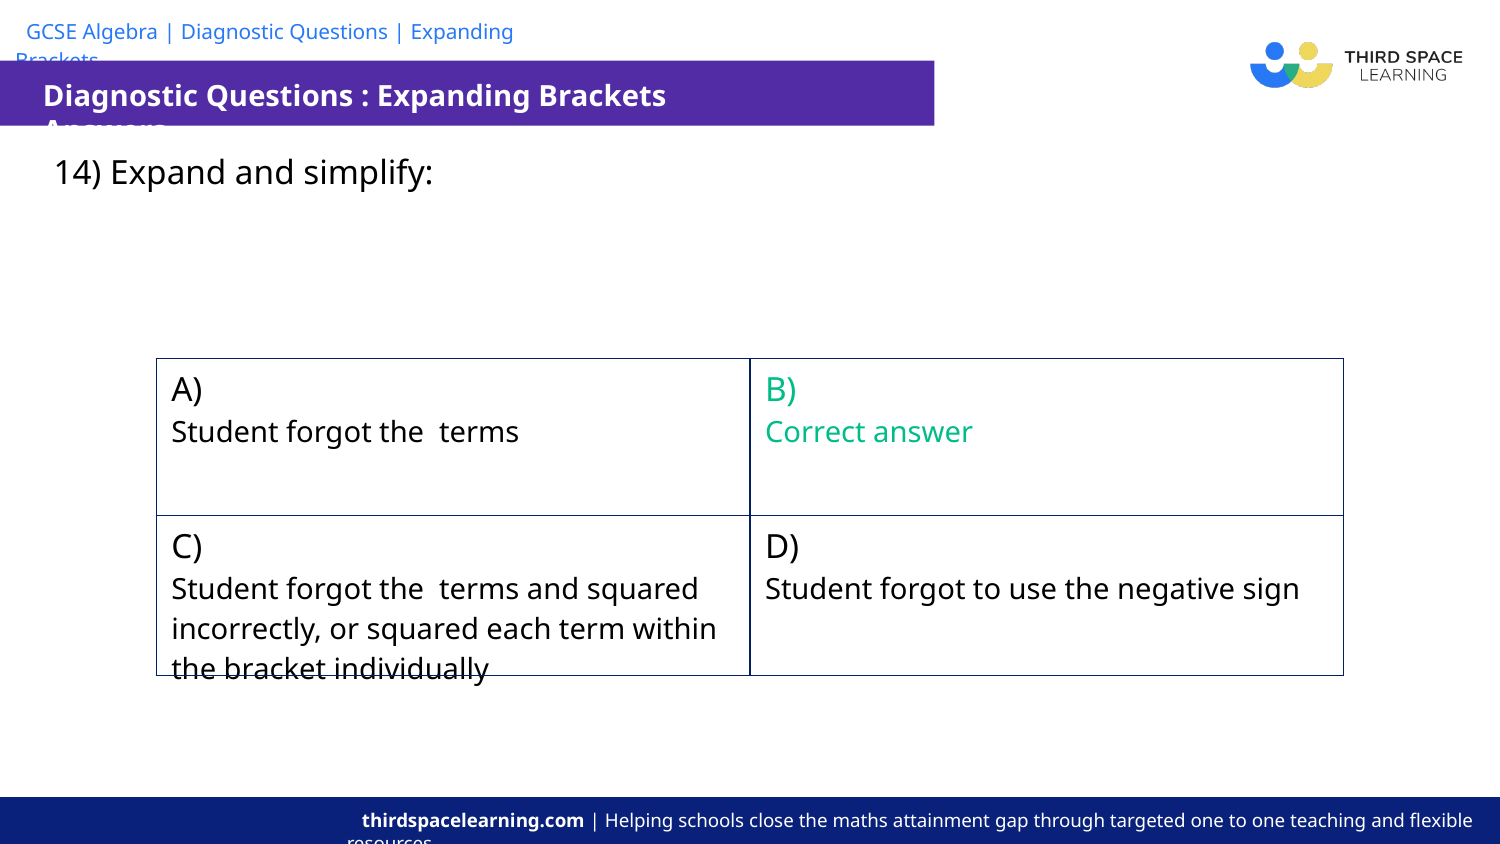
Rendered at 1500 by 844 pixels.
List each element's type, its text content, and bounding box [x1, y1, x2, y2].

text_box Diagnostic Questions : Expanding Brackets Answers [27, 61, 778, 162]
picture [1250, 33, 1465, 99]
